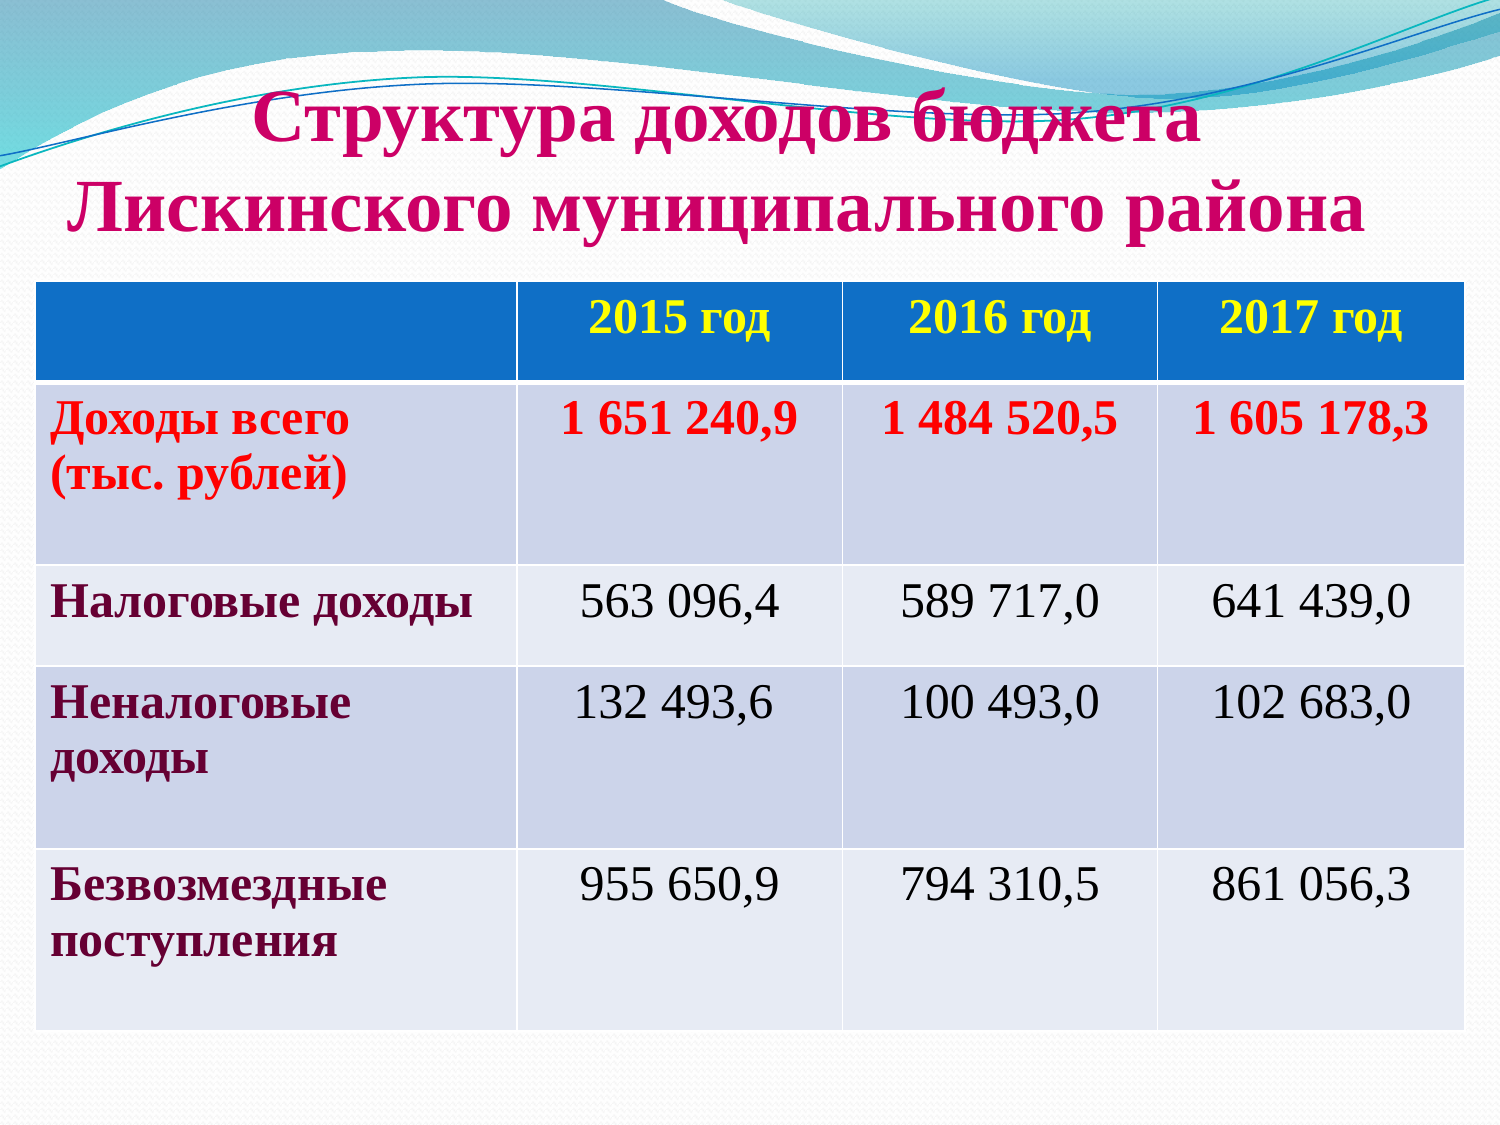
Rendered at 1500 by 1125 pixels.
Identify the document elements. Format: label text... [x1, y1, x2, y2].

table_cell 100 493,0 [843, 667, 1157, 848]
table_cell 794 310,5 [843, 850, 1157, 1030]
table_header 2016 год [843, 282, 1157, 380]
table_header [36, 282, 516, 380]
table_cell 1 484 520,5 [843, 385, 1157, 564]
table_cell 955 650,9 [518, 850, 842, 1030]
table_header 2017 год [1158, 282, 1464, 380]
table_cell Неналоговые доходы [36, 667, 516, 848]
title Структура доходов бюджета Лискинского муниципального района [35, 46, 1418, 247]
table_cell 132 493,6 [518, 667, 842, 848]
table_cell 589 717,0 [843, 566, 1157, 665]
table_cell Доходы всего (тыс. рублей) [36, 385, 516, 564]
table_header 2015 год [518, 282, 842, 380]
table_cell 861 056,3 [1158, 850, 1464, 1030]
table_cell Налоговые доходы [36, 566, 516, 665]
table_cell 641 439,0 [1158, 566, 1464, 665]
table_cell 1 651 240,9 [518, 385, 842, 564]
table_cell 563 096,4 [518, 566, 842, 665]
table_cell Безвозмездные поступления [36, 850, 516, 1030]
table_cell 1 605 178,3 [1158, 385, 1464, 564]
table_cell 102 683,0 [1158, 667, 1464, 848]
